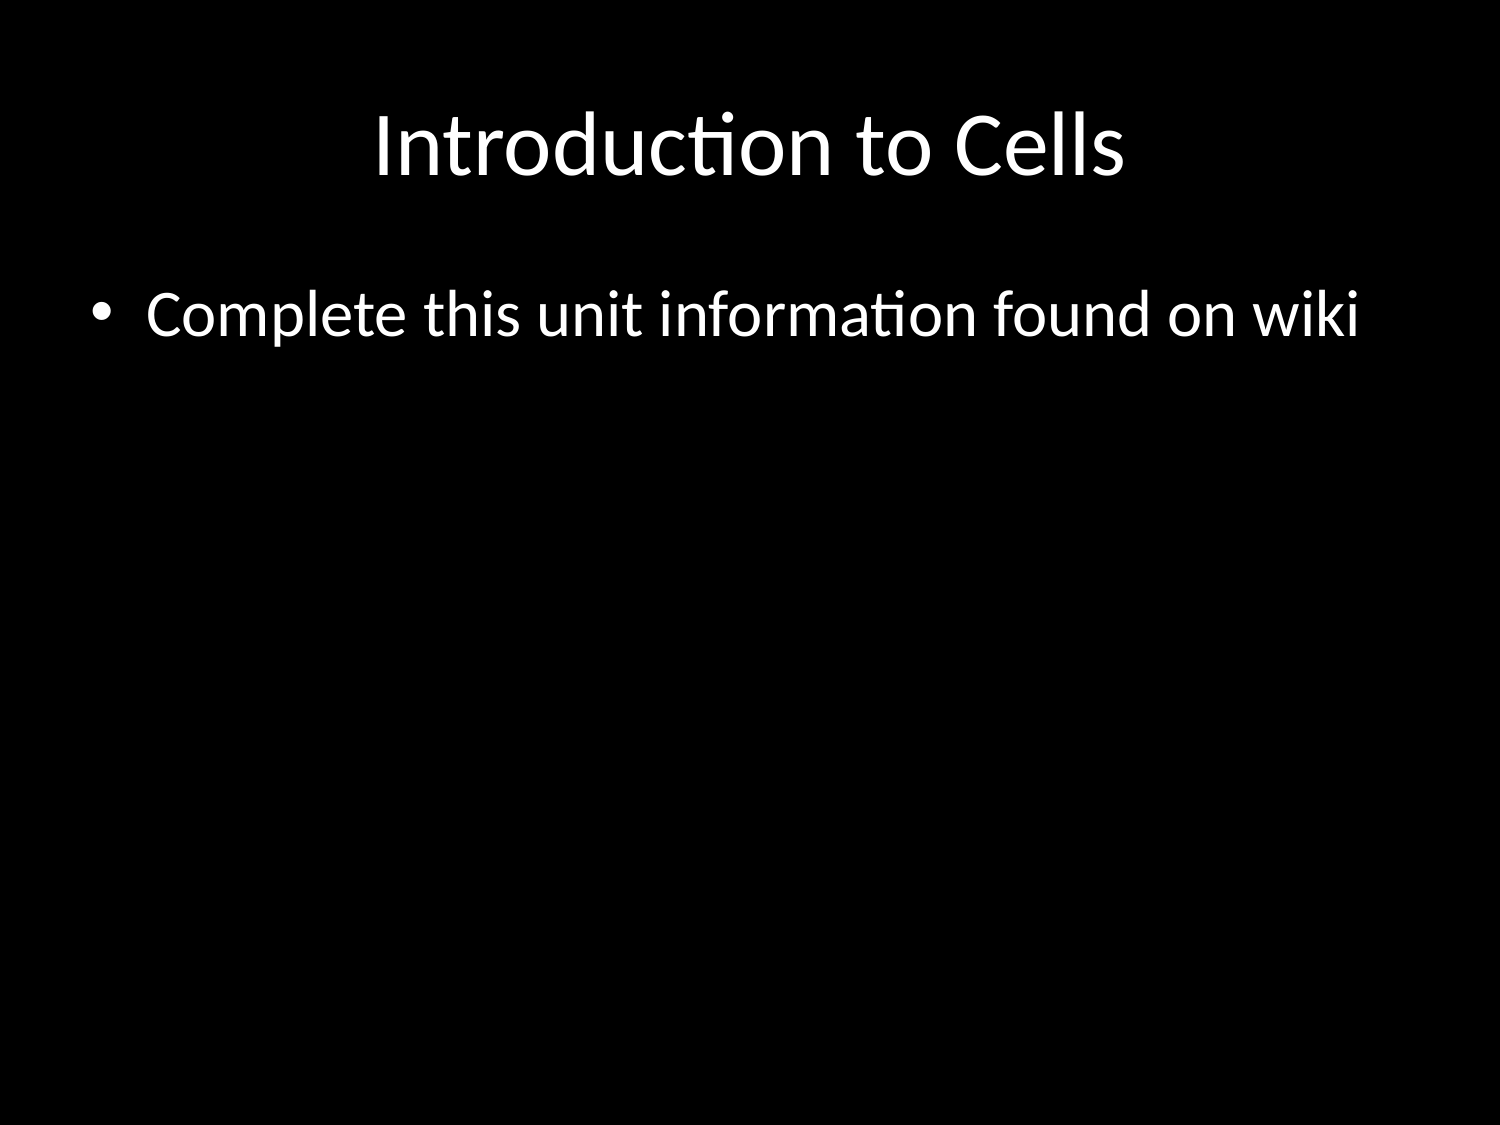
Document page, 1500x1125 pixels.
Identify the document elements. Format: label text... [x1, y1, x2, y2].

title Introduction to Cells [75, 45, 1425, 233]
list Complete this unit information found on wiki [75, 262, 1425, 1005]
